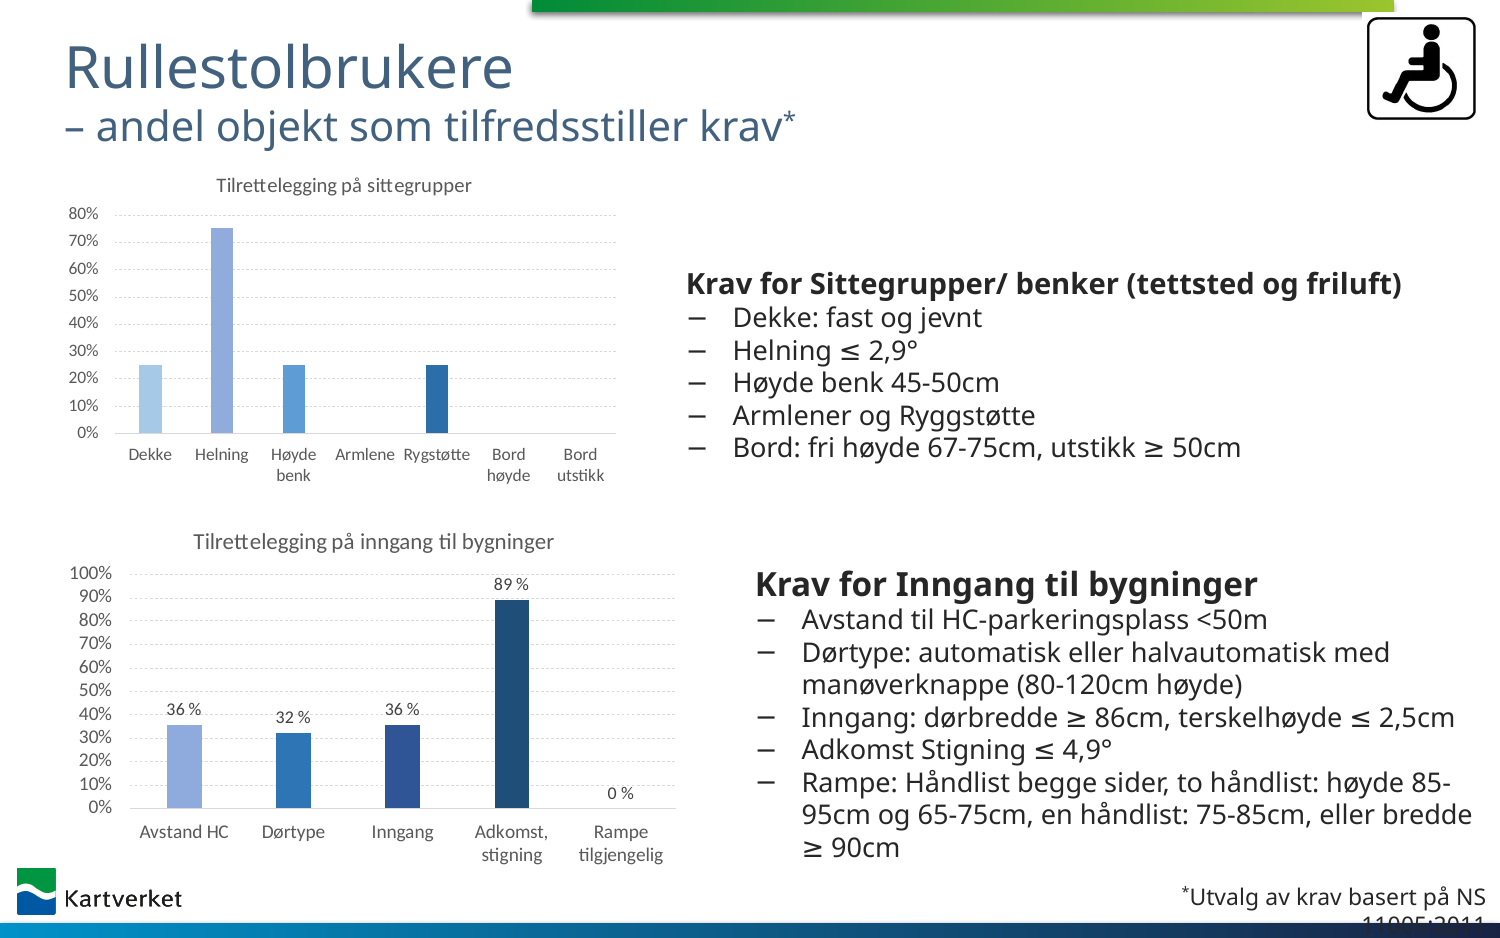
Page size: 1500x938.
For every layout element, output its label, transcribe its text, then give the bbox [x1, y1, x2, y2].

picture [62, 166, 626, 492]
text_box Rullestolbrukere – andel objekt som tilfredsstiller krav* [49, 25, 1431, 158]
picture [62, 520, 687, 874]
text_box *Utvalg av krav basert på NS 11005:2011 [1068, 873, 1500, 938]
picture [1362, 12, 1481, 126]
text_box Krav for Inngang til bygninger Avstand til HC-parkeringsplass <50m Dørtype: automatisk eller halvautomatisk med manøverknappe (80-120cm høyde) Inngang: dørbredde ≥ 86cm, terskelhøyde ≤ 2,5cm Adkomst Stigning ≤ 4,9° Rampe: Håndlist begge sider, to håndlist: høyde 85-95cm og 65-75cm, en håndlist: 75-85cm, eller bredde ≥ 90cm [740, 555, 1491, 870]
text_box Krav for Sittegrupper/ benker (tettsted og friluft) Dekke: fast og jevnt Helning ≤ 2,9° Høyde benk 45-50cm Armlener og Ryggstøtte Bord: fri høyde 67-75cm, utstikk ≥ 50cm [670, 258, 1418, 471]
